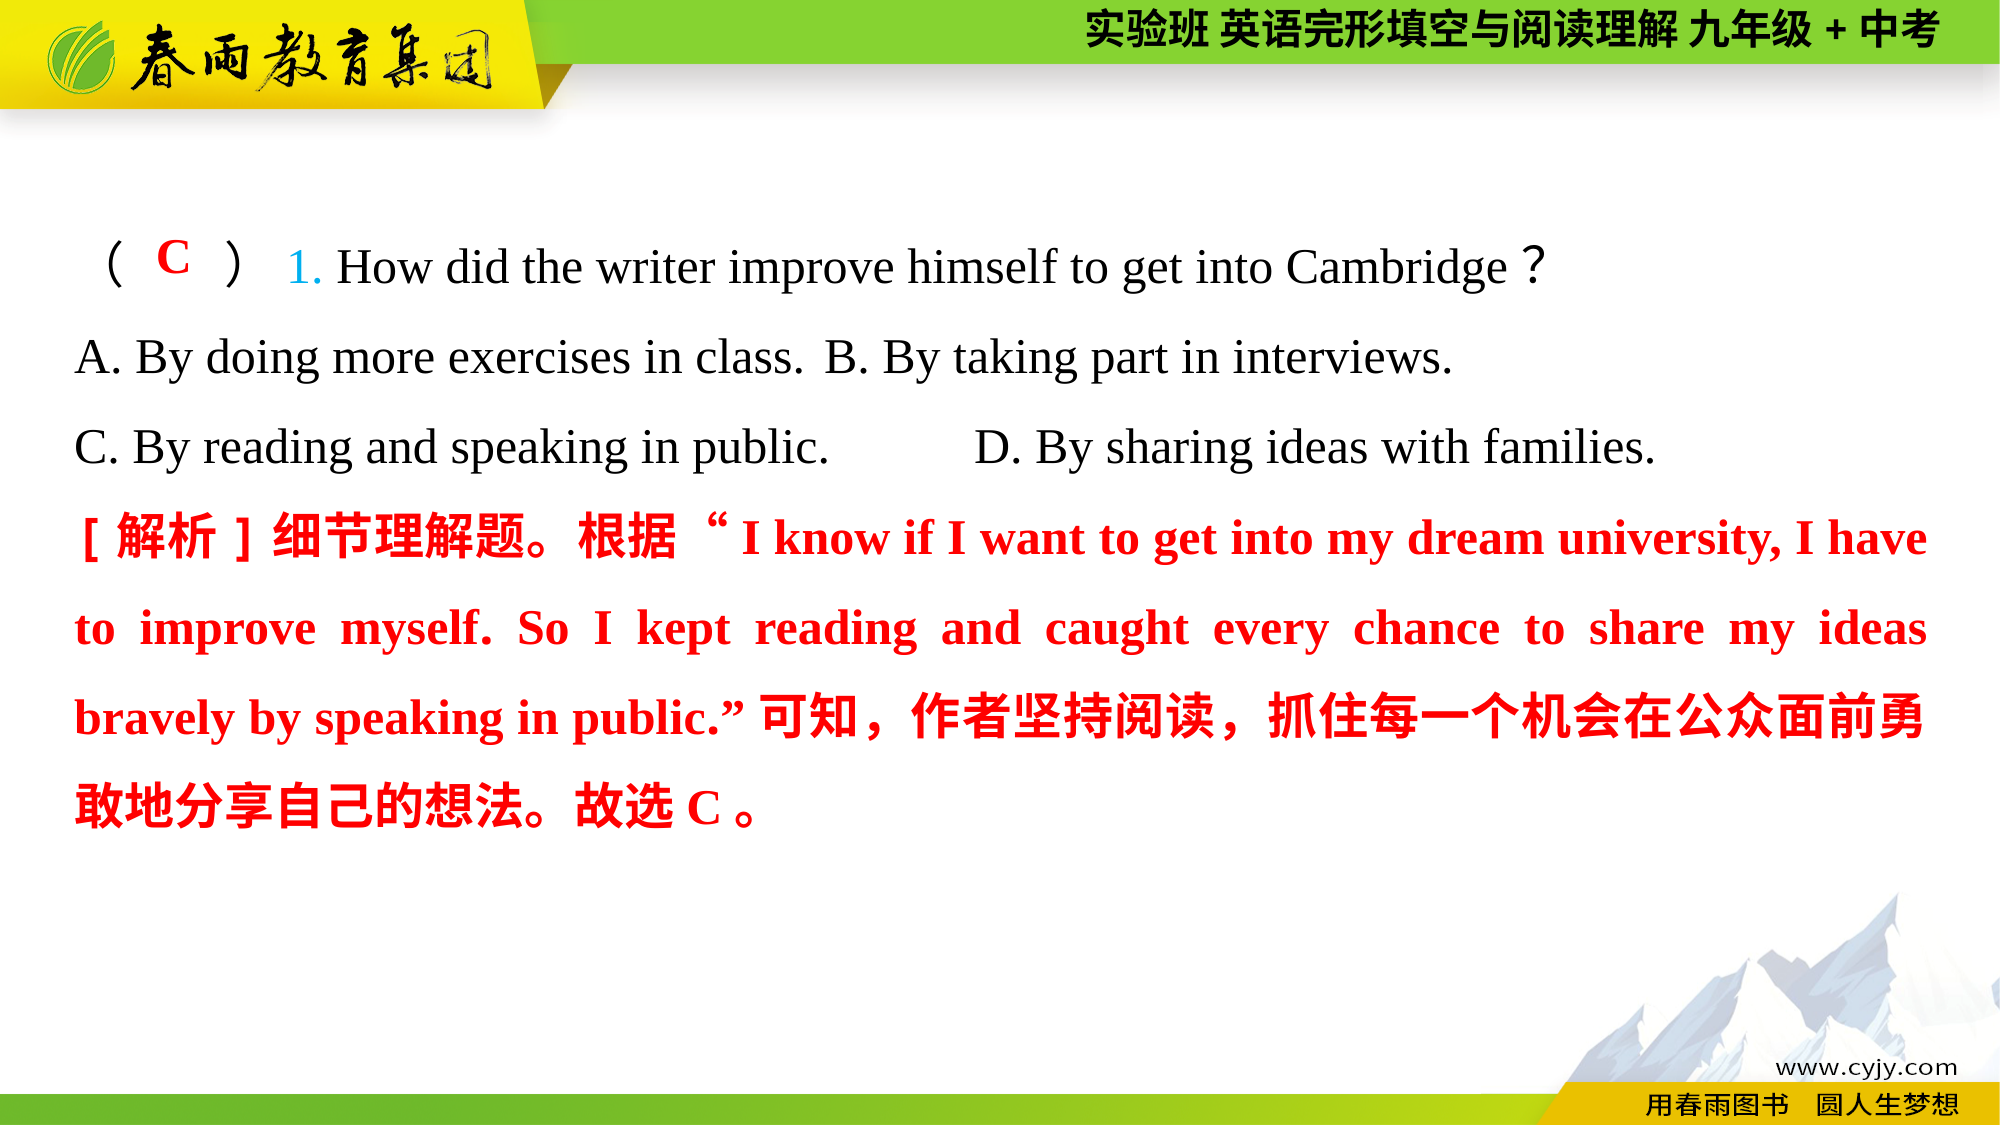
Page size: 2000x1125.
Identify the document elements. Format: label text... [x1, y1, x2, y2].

list （ ）1. How did the writer improve himself to get into Cambridge？ A. By doing more exercises in class. B. By taking part in interviews. C. By reading and speaking in public. D. By sharing ideas with families. [59, 196, 1944, 466]
text_box [解析]细节理解题。根据“I know if I want to get into my dream university, I have to improve myself. So I kept reading and caught every chance to share my ideas bravely by speaking in public.”可知，作者坚持阅读，抓住每一个机会在公众面前勇敢地分享自己的想法。故选C。 [59, 466, 1944, 842]
picture [0, 0, 2000, 1125]
text_box C [141, 215, 207, 291]
